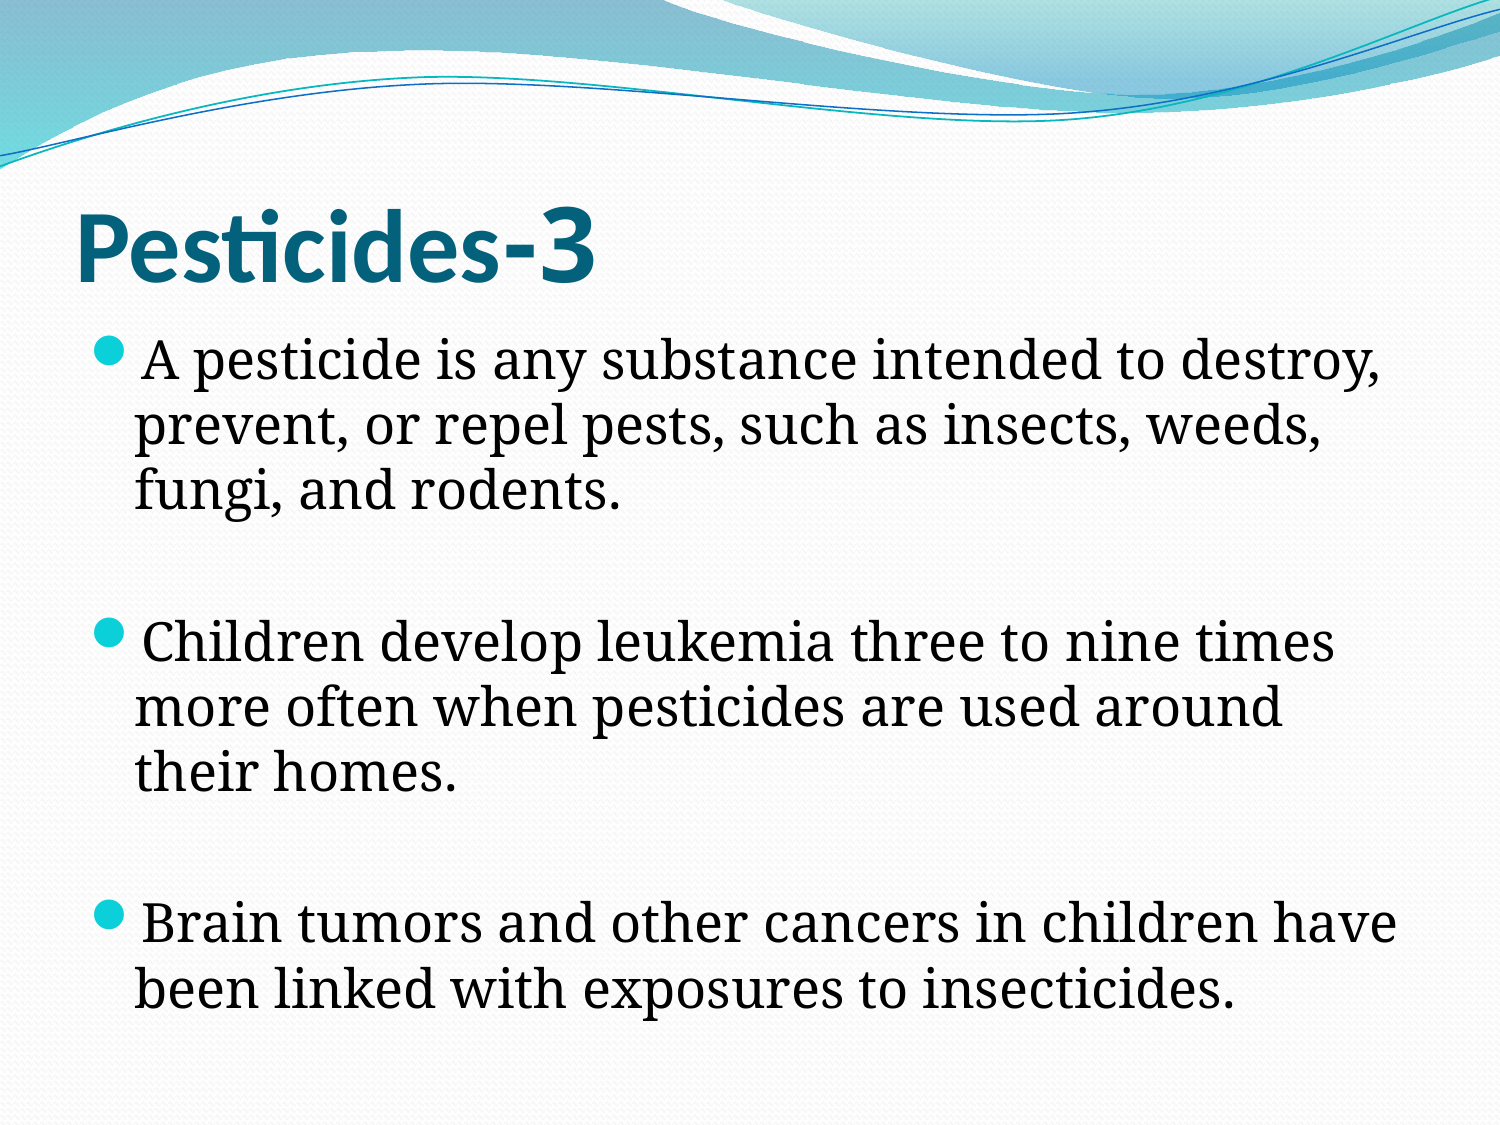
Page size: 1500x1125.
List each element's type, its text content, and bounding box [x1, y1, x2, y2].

title 3-Pesticides [75, 115, 1425, 303]
list A pesticide is any substance intended to destroy, prevent, or repel pests, such as insects, weeds, fungi, and rodents. Children develop leukemia three to nine times more often when pesticides are used around their homes. Brain tumors and other cancers in children have been linked with exposures to insecticides. [75, 317, 1425, 1038]
